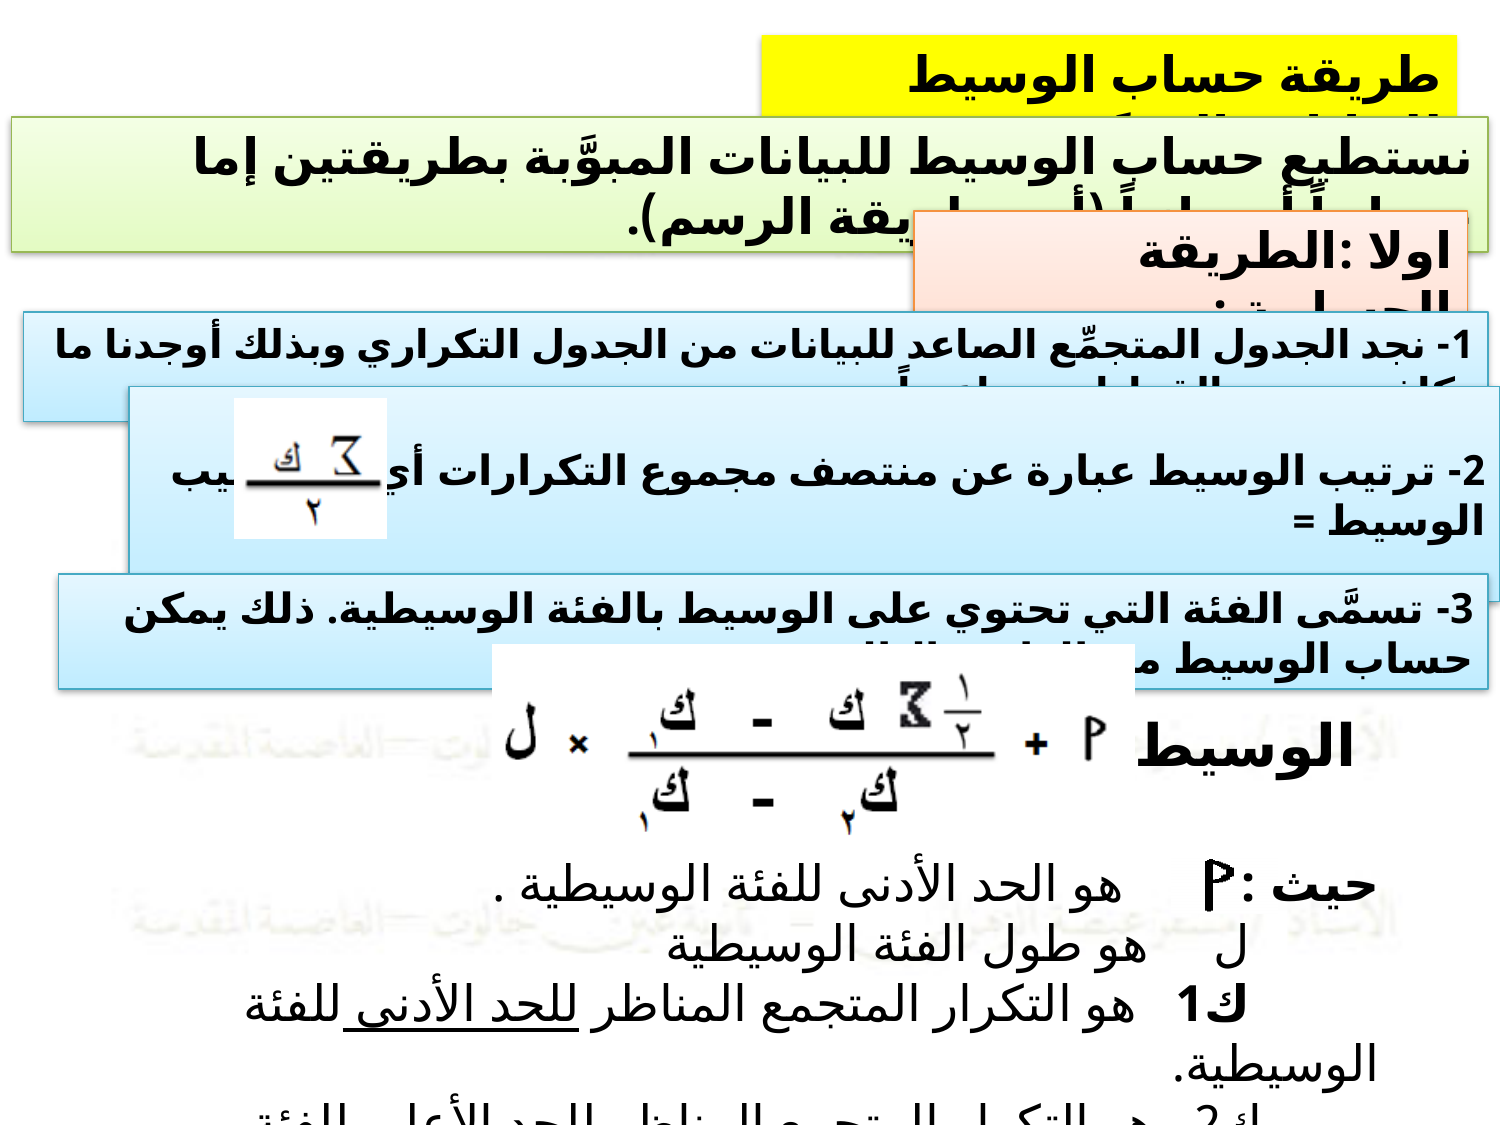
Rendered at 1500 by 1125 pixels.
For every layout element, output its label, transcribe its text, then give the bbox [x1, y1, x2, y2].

picture [1171, 855, 1278, 915]
text_box 2- ترتيب الوسيط عبارة عن منتصف مجموع التكرارات أي أنَّ :ترتيب الوسيط = [128, 386, 1500, 602]
text_box 3- تسمَّى الفئة التي تحتوي على الوسيط بالفئة الوسيطية. ذلك يمكن حساب الوسيط من العلاقة التالية : [58, 573, 1489, 690]
text_box حيث : هو الحد الأدنى للفئة الوسيطية . ل هو طول الفئة الوسيطية ك1 هو التكرار المتجمع المناظر للحد الأدنى للفئة الوسيطية. ك2 هو التكرار المتجمع المناظر للحد الأعلى للفئة الوسيطية. [152, 843, 1395, 1125]
text_box نستطيع حساب الوسيط للبيانات المبوَّبة بطريقتين إما حسابياً أو بيانياً (أي بطريقة الرسم). [11, 116, 1489, 253]
picture [0, 0, 1500, 1125]
text_box الوسيط = [1138, 700, 1372, 786]
text_box 1- نجد الجدول المتجمِّع الصاعد للبيانات من الجدول التكراري وبذلك أوجدنا ما يكافئ ترتيب القراءات تصاعدياً [23, 311, 1489, 422]
text_box طريقة حساب الوسيط للبيانات المبوَّبة [761, 35, 1458, 115]
text_box اولا :الطريقة الحسابية : [913, 210, 1468, 309]
picture [234, 398, 387, 540]
